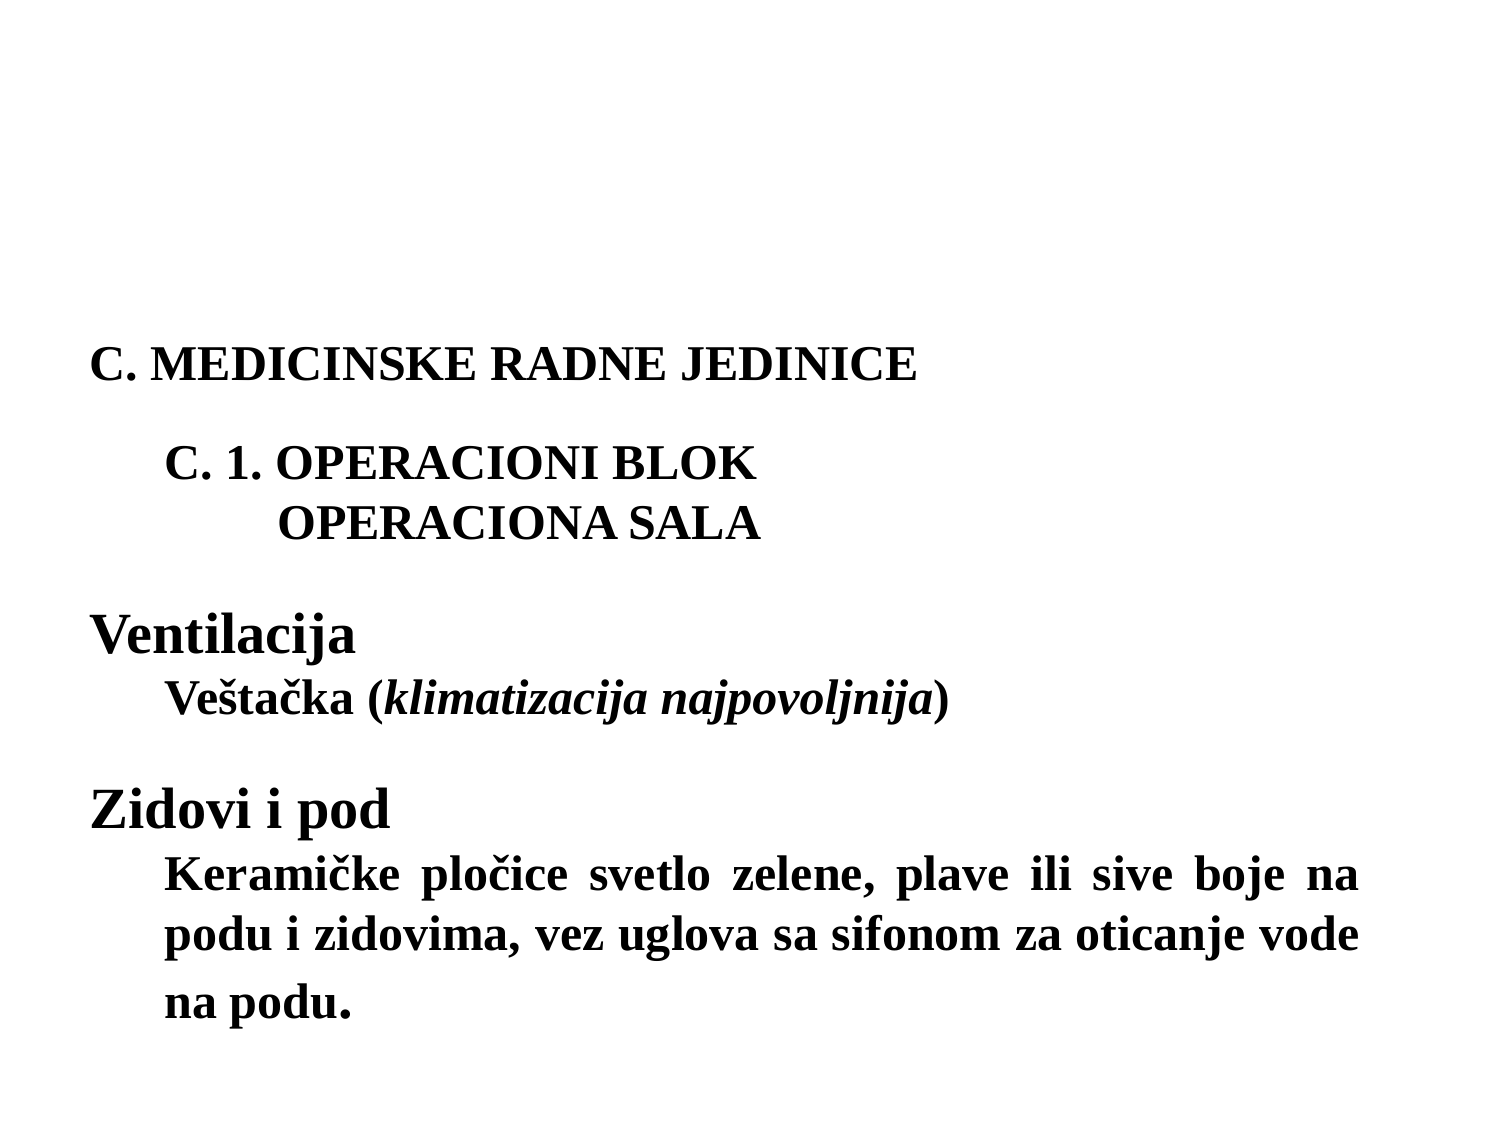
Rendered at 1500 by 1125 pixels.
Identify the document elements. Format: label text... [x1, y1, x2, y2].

text_box C. MEDICINSKE RADNE JEDINICE C. 1. OPERACIONI BLOK OPERACIONA SALA Ventilacija Veštačka (klimatizacija najpovoljnija) Zidovi i pod Keramičke pločice svetlo zelene, plave ili sive boje na podu i zidovima, vez uglova sa sifonom za oticanje vode na podu. [75, 322, 1375, 1038]
